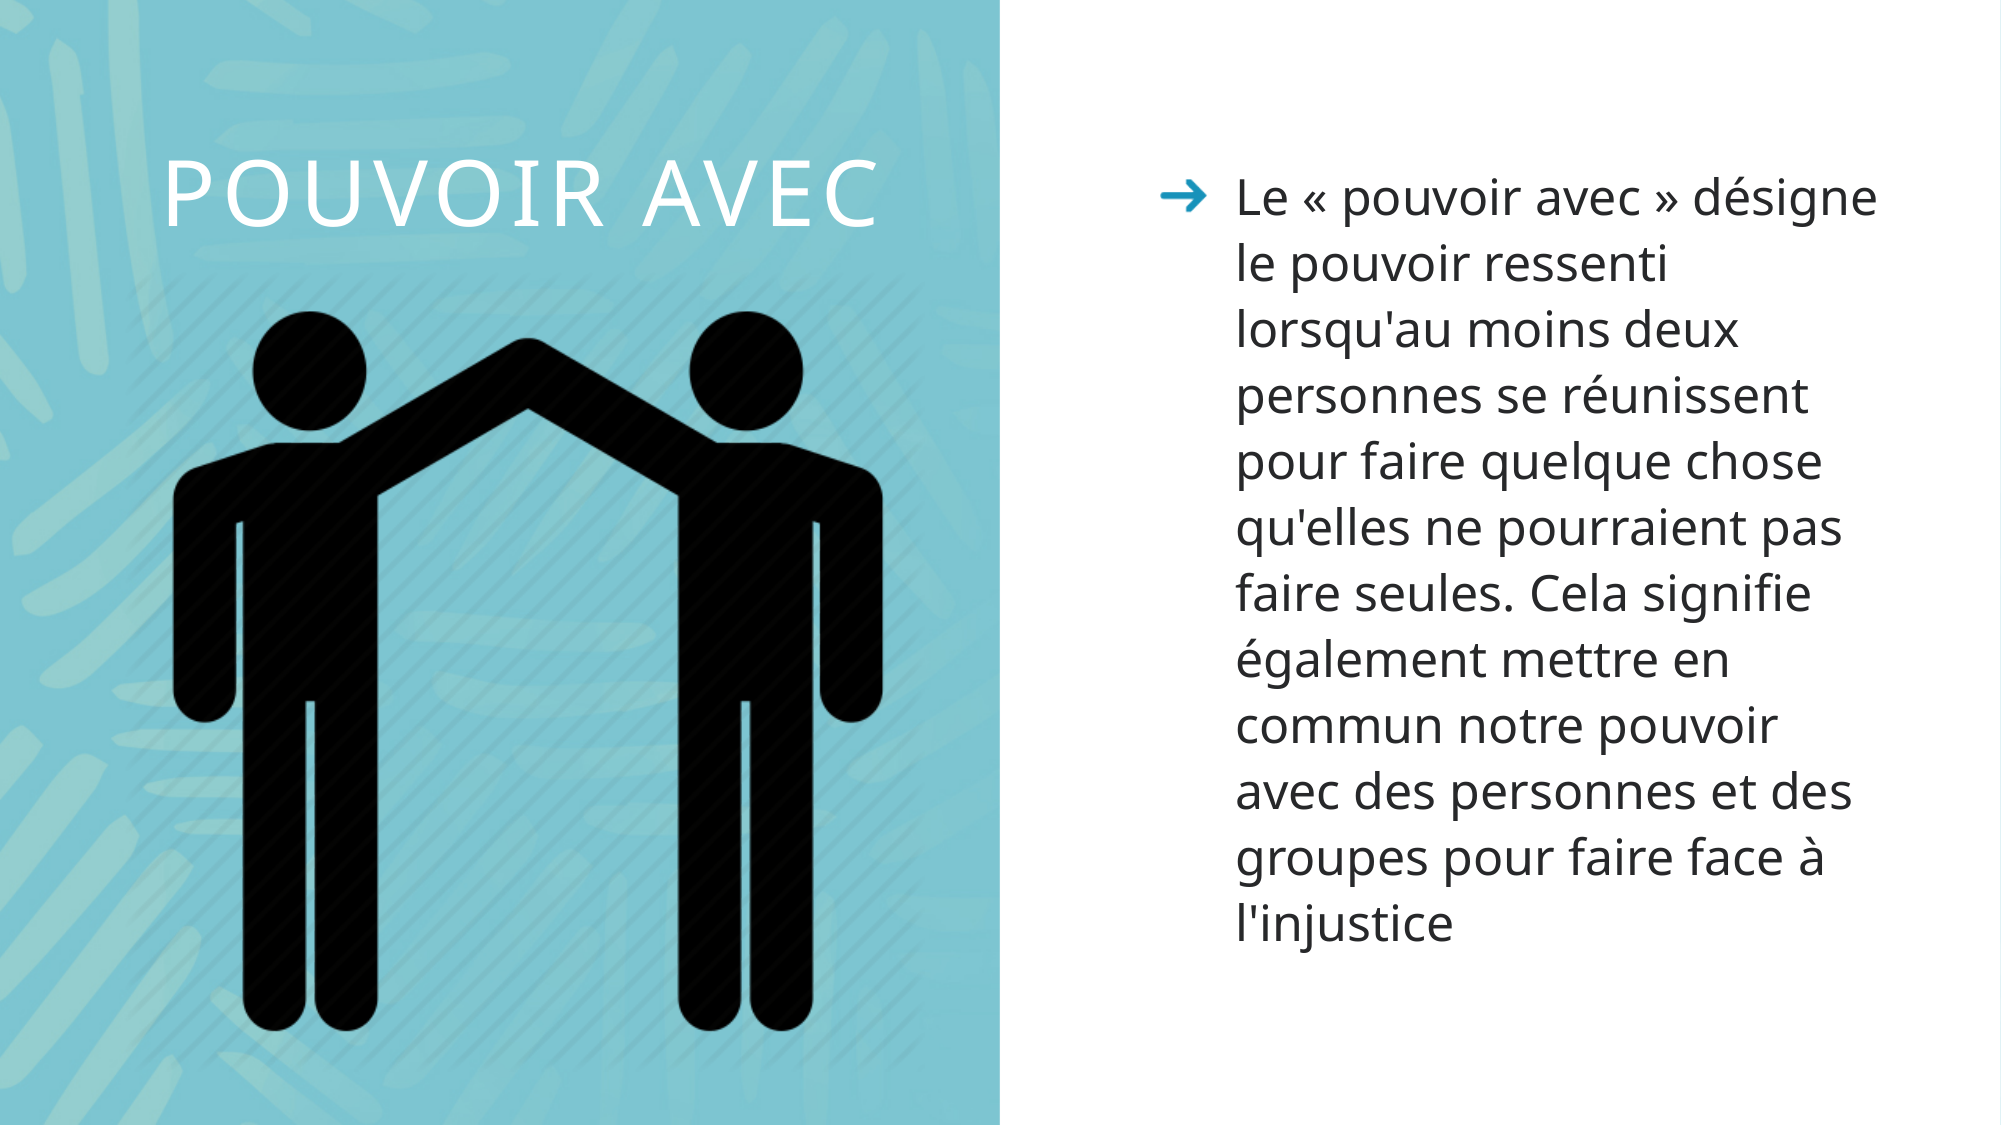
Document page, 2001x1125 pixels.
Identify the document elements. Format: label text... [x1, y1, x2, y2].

list Le « pouvoir avec » désigne le pouvoir ressenti lorsqu'au moins deux personnes se réunissent pour faire quelque chose qu'elles ne pourraient pas faire seules. Cela signifie également mettre en commun notre pouvoir avec des personnes et des groupes pour faire face à l'injustice [1152, 140, 1888, 971]
picture [0, 0, 2001, 1125]
title Pouvoir avec [129, 73, 912, 266]
